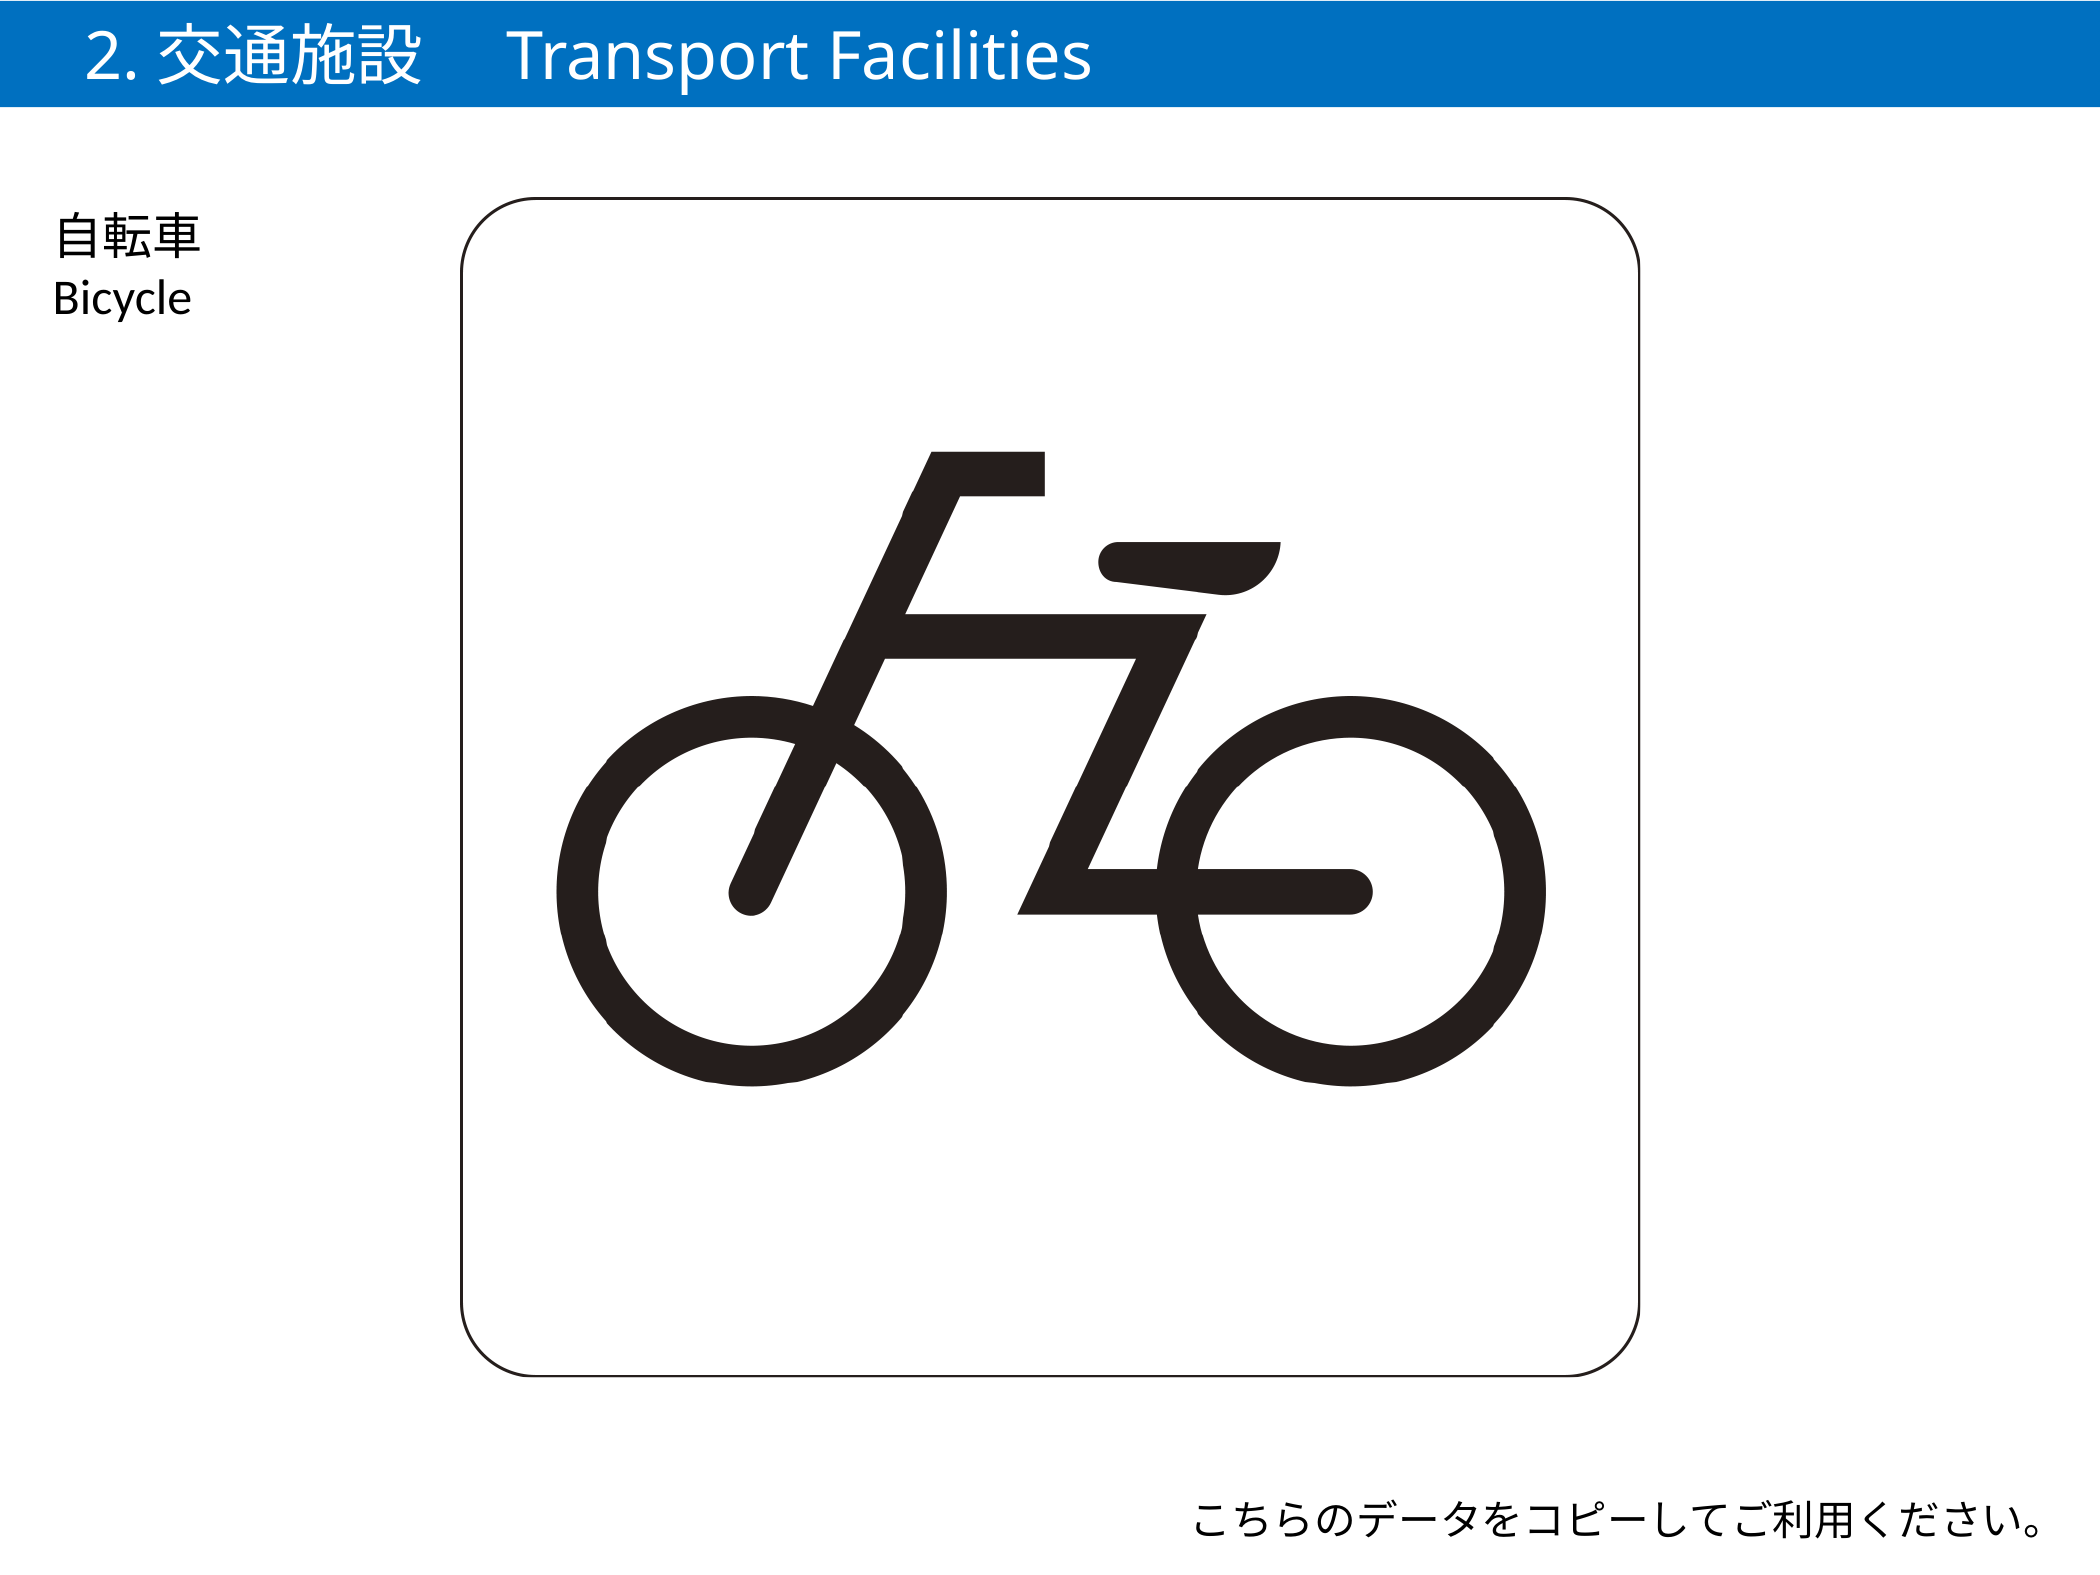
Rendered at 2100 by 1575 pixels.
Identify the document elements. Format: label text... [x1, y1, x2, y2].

picture [459, 196, 1641, 1378]
text_box 自転車 Bicycle [37, 196, 218, 332]
text_box 2.交通施設 Transport Facilities [69, 5, 1110, 101]
text_box こちらのデータをコピーしてご利用ください。 [1174, 1486, 2081, 1552]
text_box [0, 0, 2100, 108]
